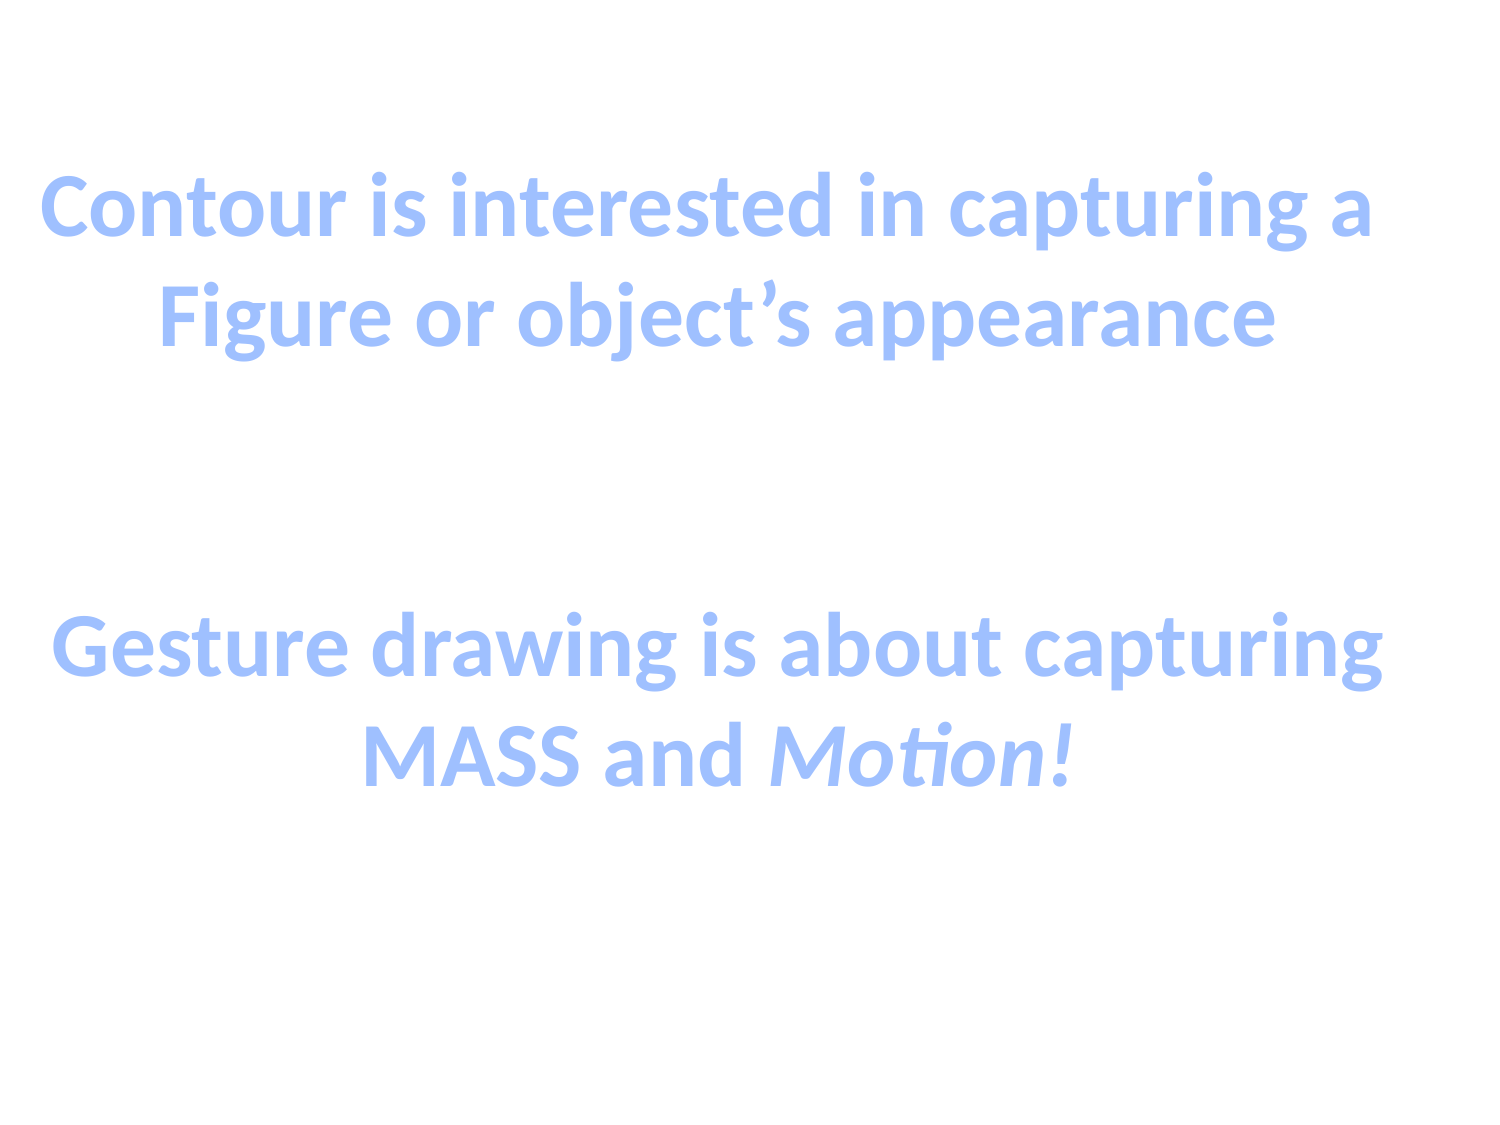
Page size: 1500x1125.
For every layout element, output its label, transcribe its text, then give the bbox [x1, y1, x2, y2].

text_box Contour is interested in capturing a Figure or object’s appearance Gesture drawing is about capturing MASS and Motion! [0, 137, 1438, 812]
